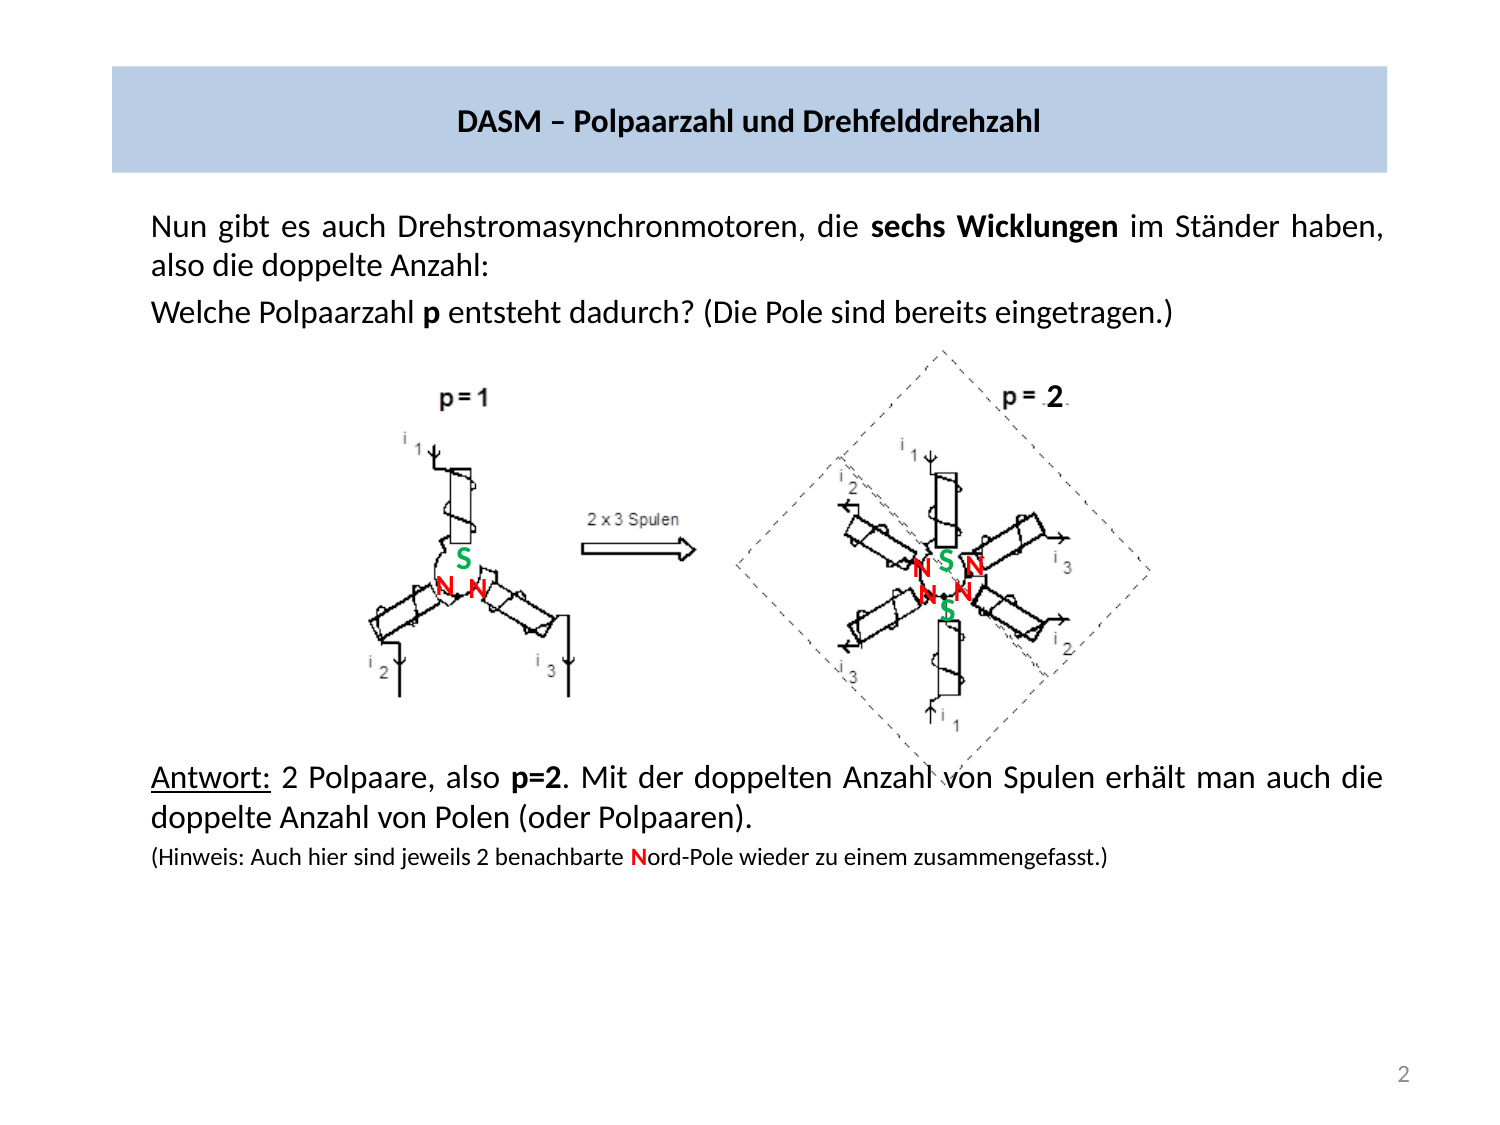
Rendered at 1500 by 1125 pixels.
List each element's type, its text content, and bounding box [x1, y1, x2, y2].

subtitle Nun gibt es auch Drehstromasynchronmotoren, die sechs Wicklungen im Ständer haben, also die doppelte Anzahl: Welche Polpaarzahl p entsteht dadurch? (Die Pole sind bereits eingetragen.) Antwort: 2 Polpaare, also p=2. Mit der doppelten Anzahl von Spulen erhält man auch die doppelte Anzahl von Polen (oder Polpaaren). (Hinweis: Auch hier sind jeweils 2 benachbarte Nord-Pole wieder zu einem zusammengefasst.) [135, 196, 1400, 925]
slide_number 2 [1074, 1042, 1425, 1103]
picture [341, 337, 1176, 790]
title DASM – Polpaarzahl und Drehfelddrehzahl [112, 66, 1388, 173]
